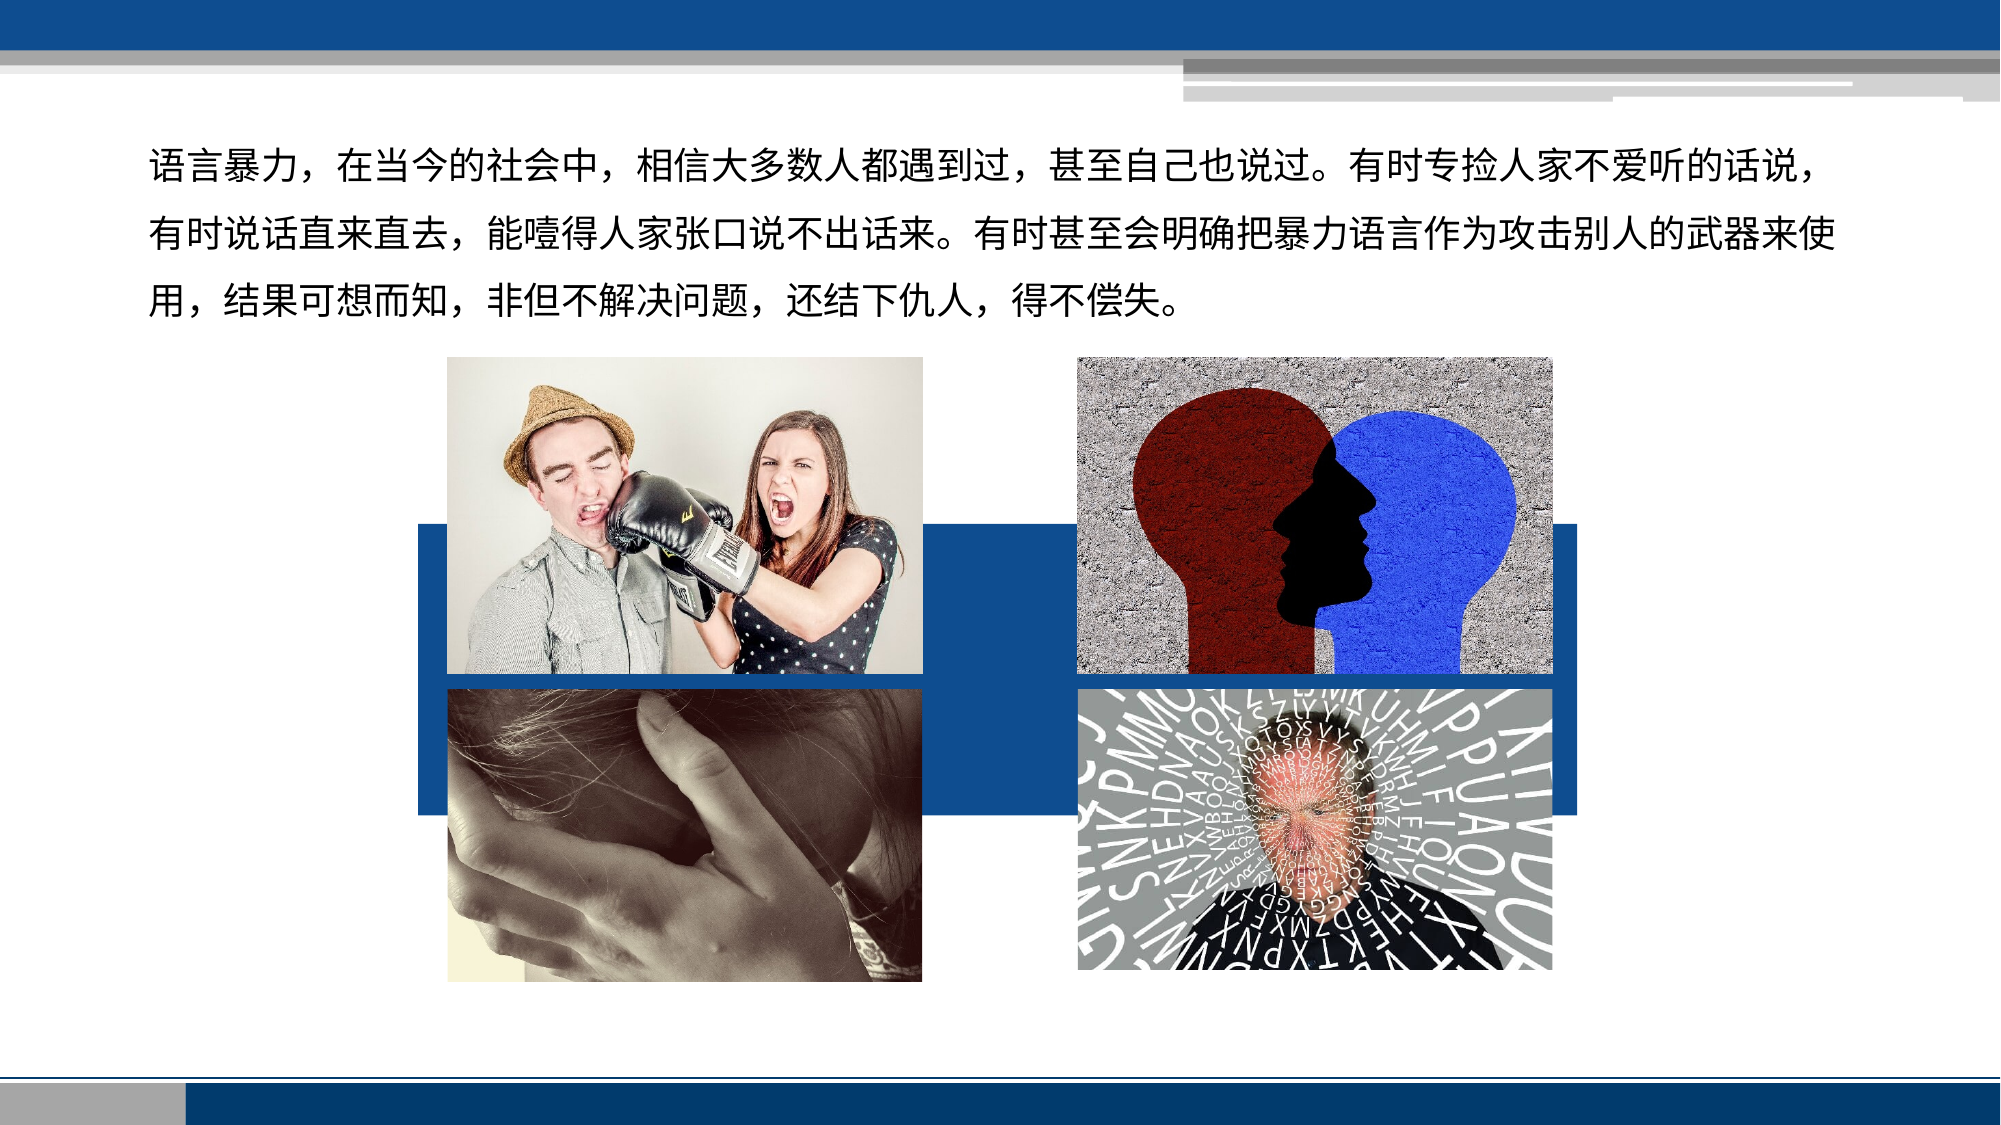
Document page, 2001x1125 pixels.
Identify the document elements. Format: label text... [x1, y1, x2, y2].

picture [447, 689, 923, 982]
picture [447, 357, 923, 674]
picture [1077, 357, 1553, 674]
text_box 语言暴力，在当今的社会中，相信大多数人都遇到过，甚至自己也说过。有时专捡人家不爱听的话说，有时说话直来直去，能噎得人家张口说不出话来。有时甚至会明确把暴力语言作为攻击别人的武器来使用，结果可想而知，非但不解决问题，还结下仇人，得不偿失。 [134, 112, 1860, 342]
text_box [417, 523, 1578, 816]
picture [1077, 689, 1553, 970]
